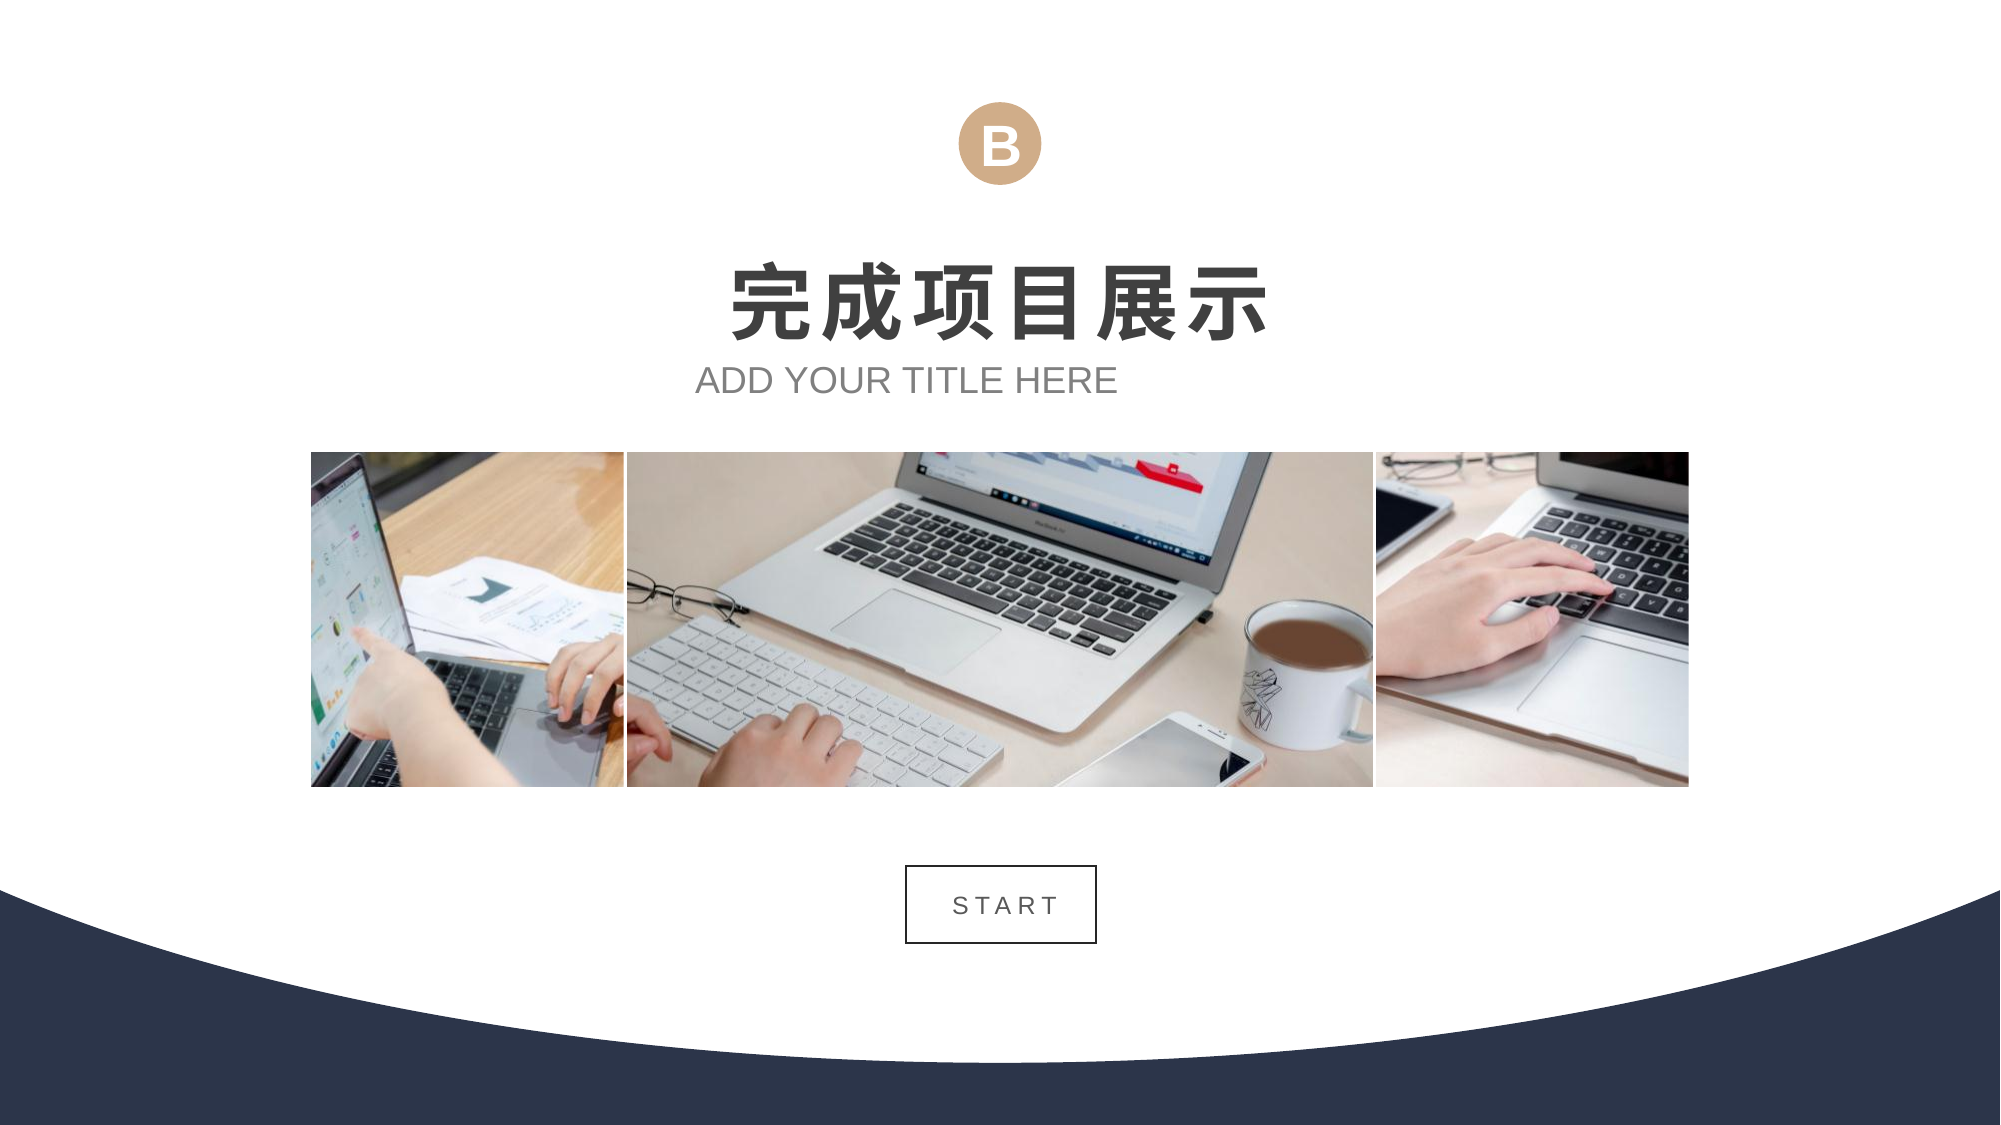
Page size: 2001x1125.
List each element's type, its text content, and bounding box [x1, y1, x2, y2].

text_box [906, 866, 1096, 944]
text_box [311, 452, 624, 787]
text_box [1376, 452, 1689, 787]
text_box ADD YOUR TITLE HERE [680, 349, 1320, 409]
text_box [627, 452, 1373, 787]
text_box 完成项目展示 [680, 242, 1320, 349]
text_box [0, 889, 2000, 1125]
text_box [958, 100, 1042, 187]
